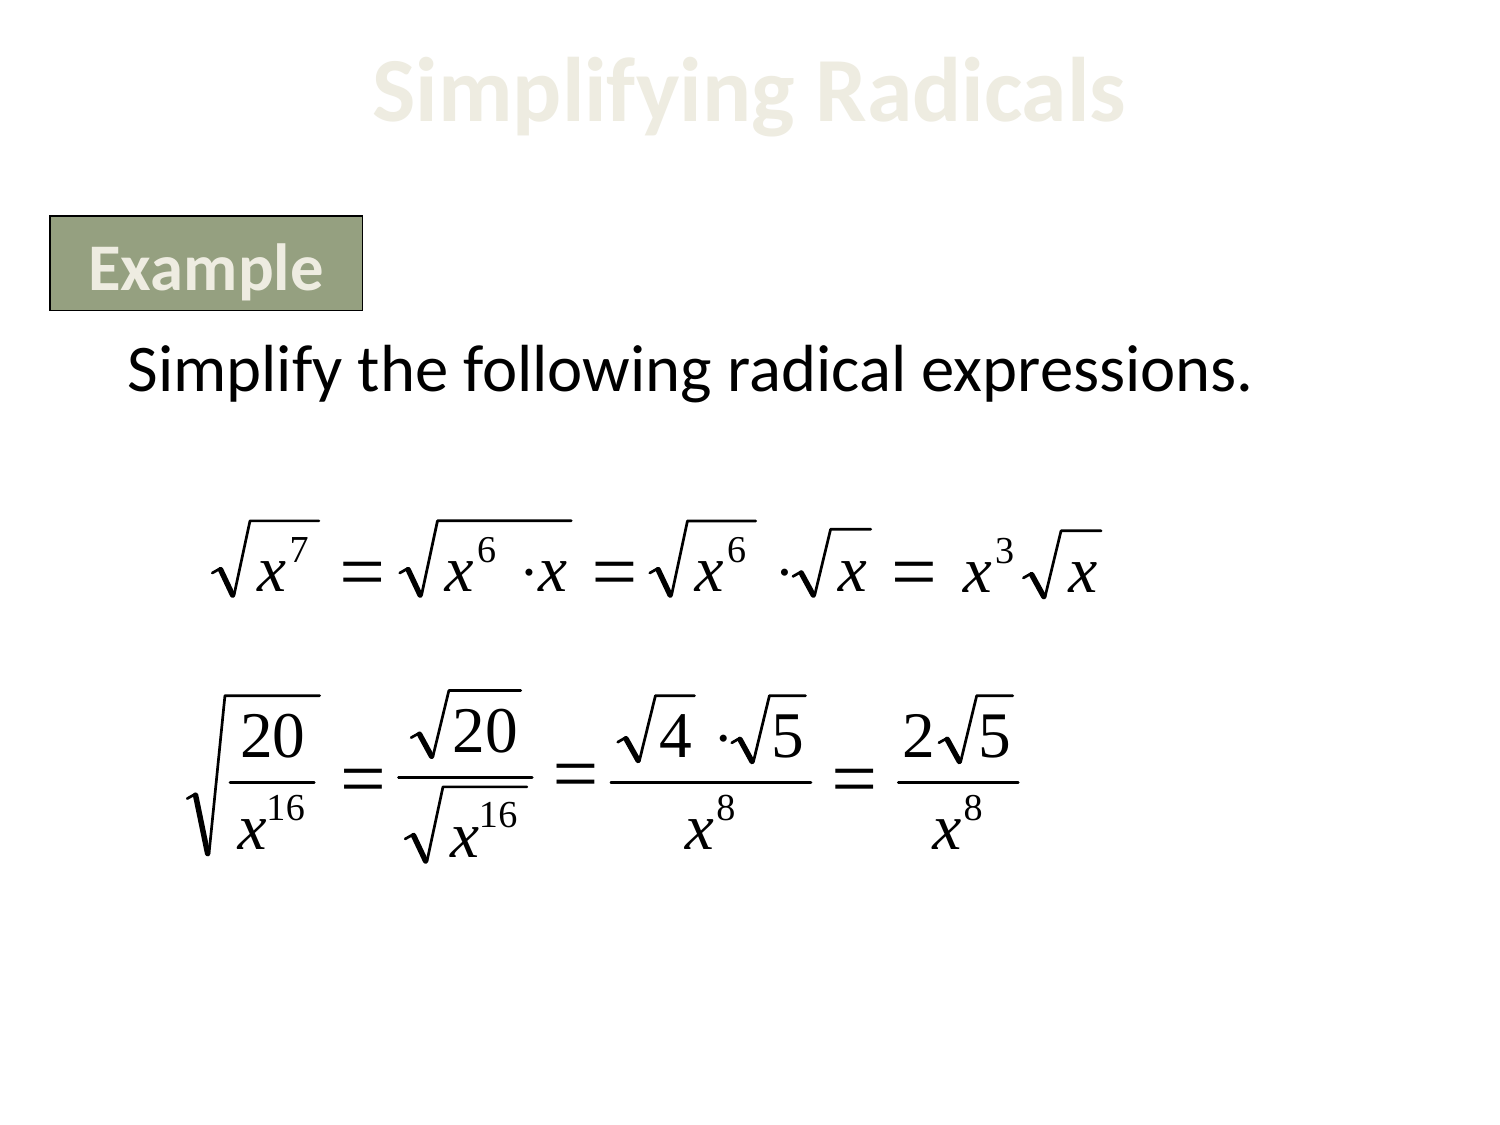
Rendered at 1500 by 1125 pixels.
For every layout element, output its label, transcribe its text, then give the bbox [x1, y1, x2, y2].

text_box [387, 673, 595, 876]
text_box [174, 679, 382, 870]
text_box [637, 504, 937, 614]
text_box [199, 504, 385, 614]
text_box Example [49, 215, 363, 311]
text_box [387, 504, 635, 614]
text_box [949, 516, 1114, 615]
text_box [599, 679, 878, 864]
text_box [887, 679, 1030, 864]
list Simplify the following radical expressions. [112, 316, 1388, 442]
text_box Simplifying Radicals [74, 35, 1425, 136]
